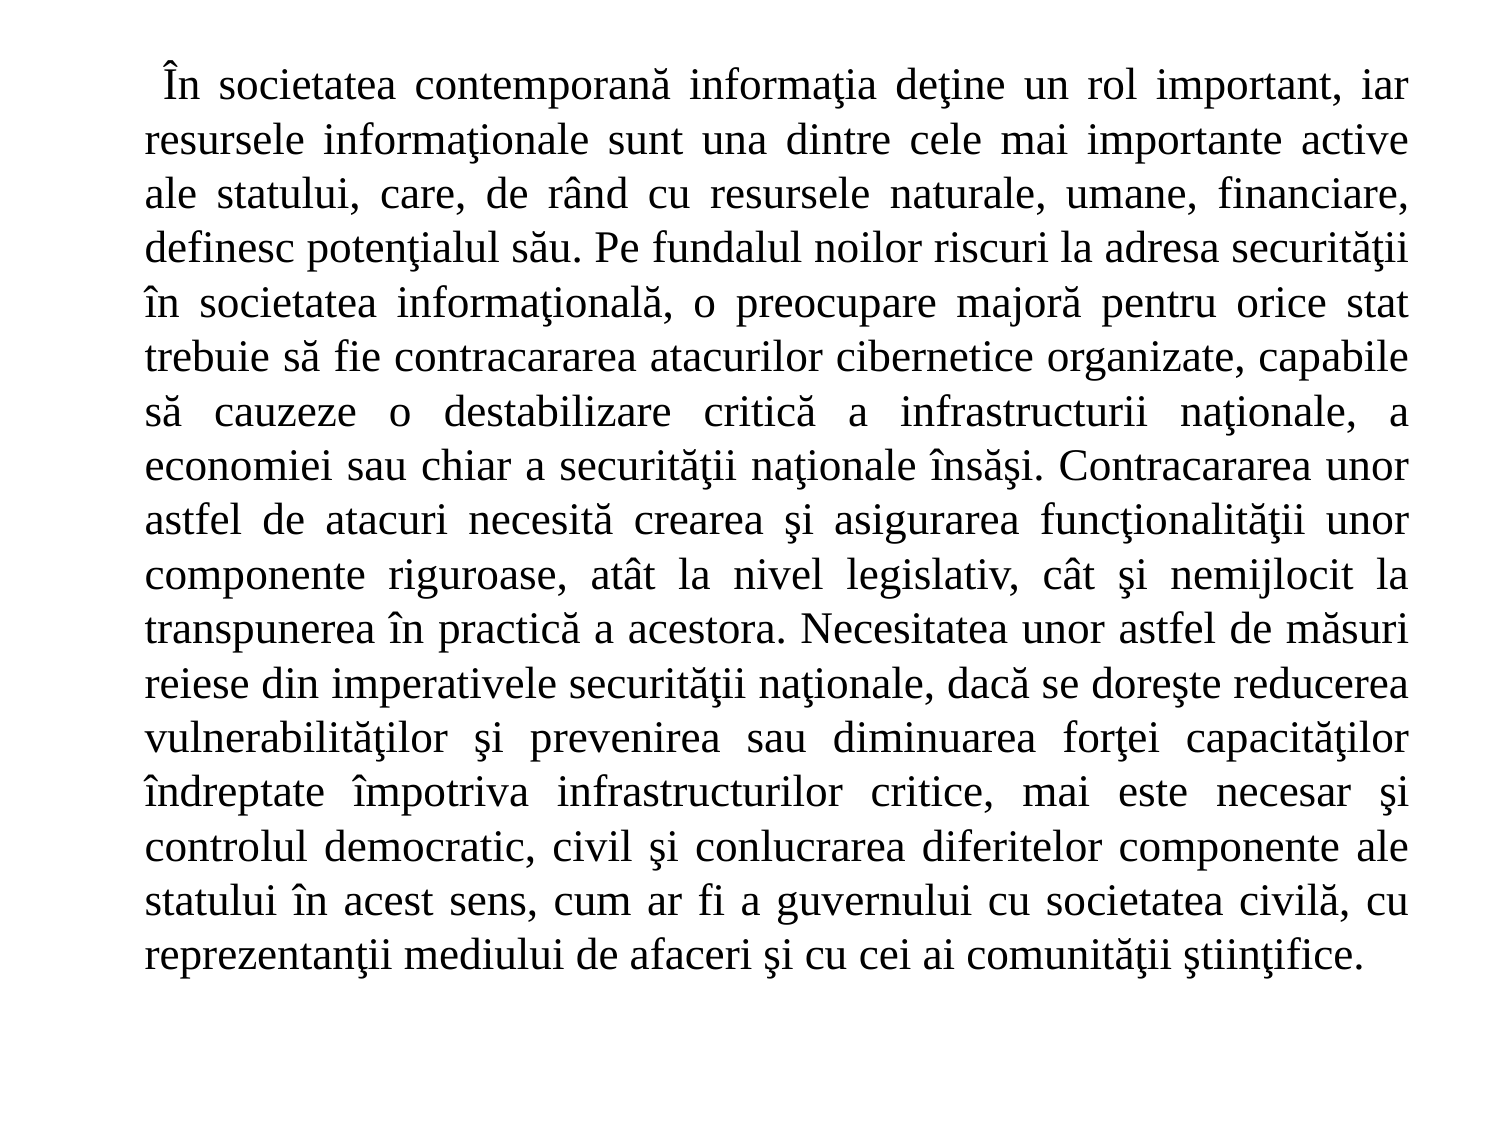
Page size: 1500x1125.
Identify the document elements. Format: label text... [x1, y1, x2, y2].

list În societatea contemporană informaţia deţine un rol important, iar resursele informaţionale sunt una dintre cele mai importante active ale statului, care, de rând cu resursele naturale, umane, financiare, definesc potenţialul său. Pe fundalul noilor riscuri la adresa securităţii în societatea informaţională, o preocupare majoră pentru orice stat trebuie să fie contracararea atacurilor cibernetice organizate, capabile să cauzeze o destabilizare critică a infrastructurii naţionale, a economiei sau chiar a securităţii naţionale însăşi. Contracararea unor astfel de atacuri necesită crearea şi asigurarea funcţionalităţii unor componente riguroase, atât la nivel legislativ, cât şi nemijlocit la transpunerea în practică a acestora. Necesitatea unor astfel de măsuri reiese din imperativele securităţii naţionale, dacă se doreşte reducerea vulnerabilităţilor şi prevenirea sau diminuarea forţei capacităţilor îndreptate împotriva infrastructurilor critice, mai este necesar şi controlul democratic, civil şi conlucrarea diferitelor componente ale statului în acest sens, cum ar fi a guvernului cu societatea civilă, cu reprezentanţii mediului de afaceri şi cu cei ai comunităţii ştiinţifice. [75, 46, 1425, 1005]
